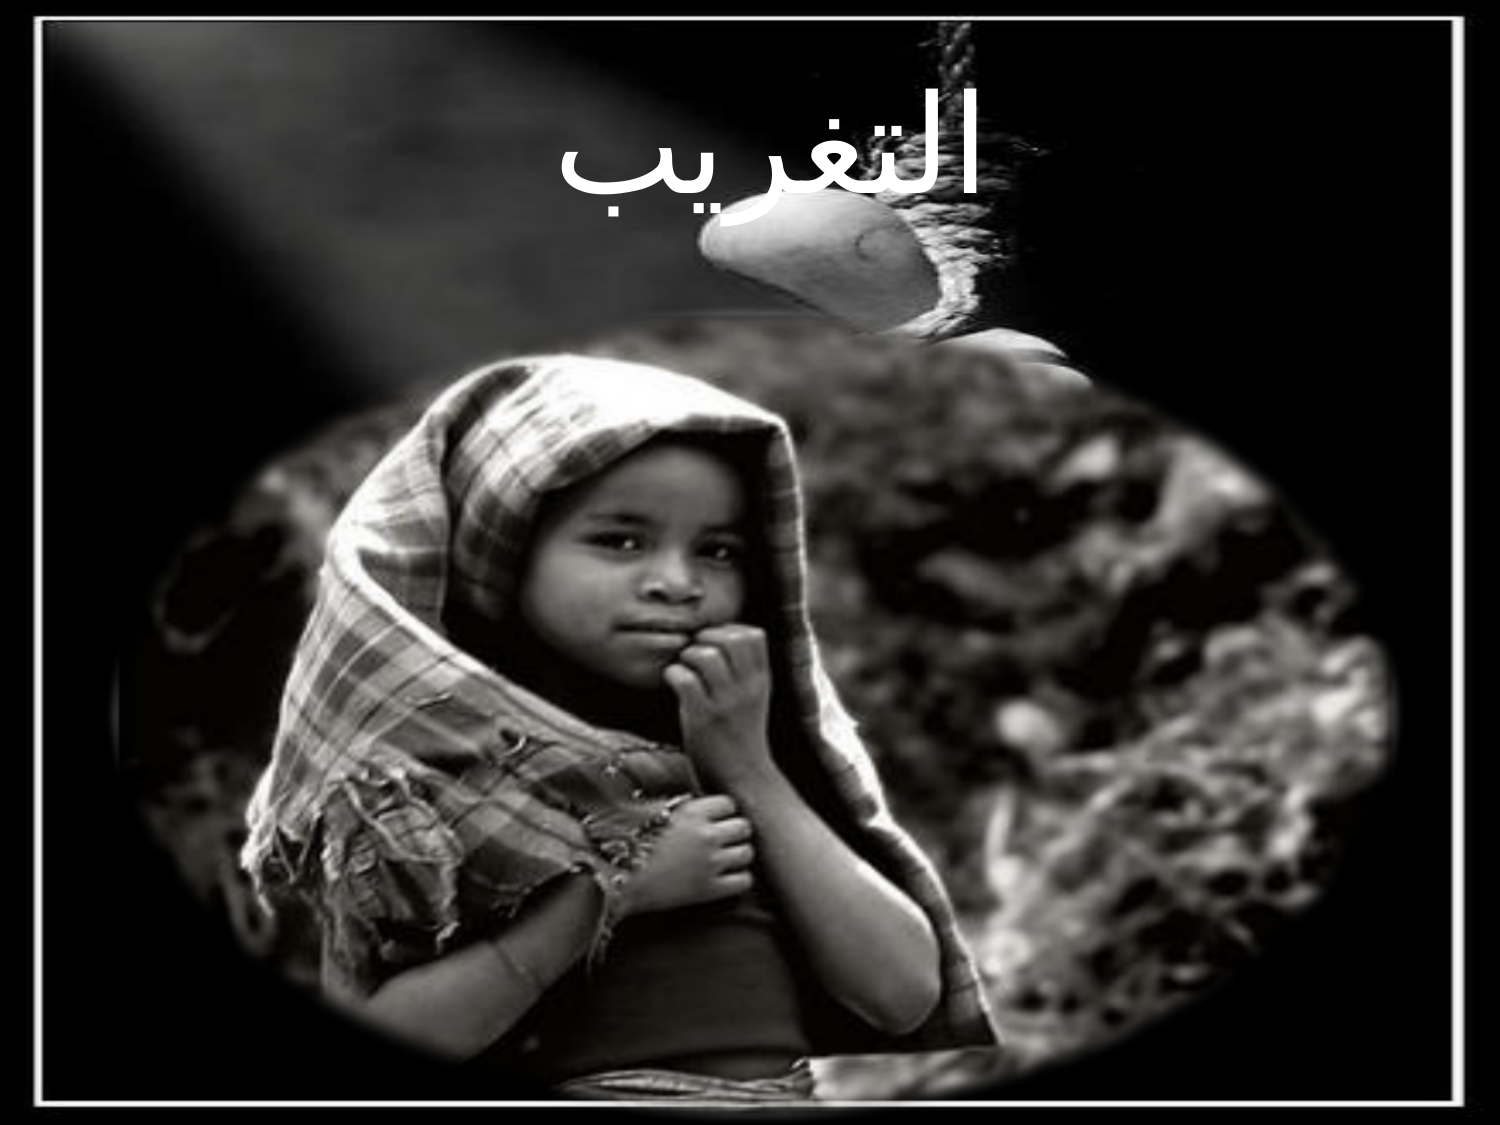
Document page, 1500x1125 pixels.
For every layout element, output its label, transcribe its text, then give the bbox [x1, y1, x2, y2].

title التغريب [75, 45, 1425, 233]
picture [0, 0, 1500, 1125]
